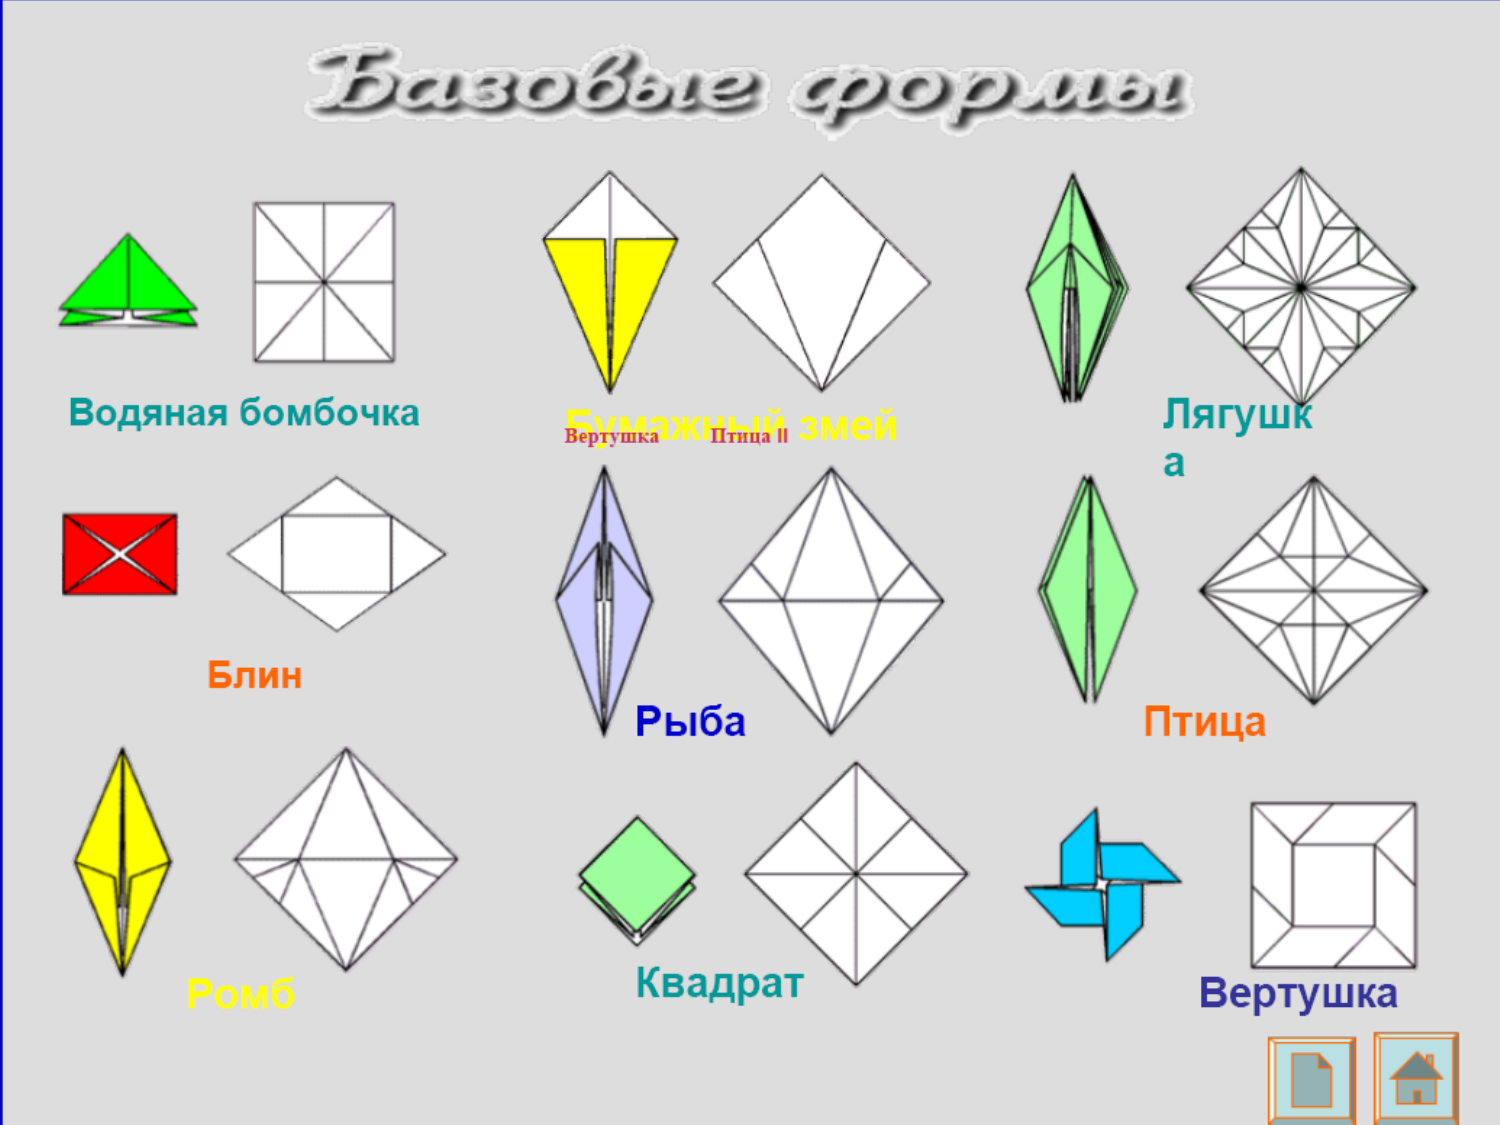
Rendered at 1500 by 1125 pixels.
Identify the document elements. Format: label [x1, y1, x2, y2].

list [0, 0, 1500, 1125]
